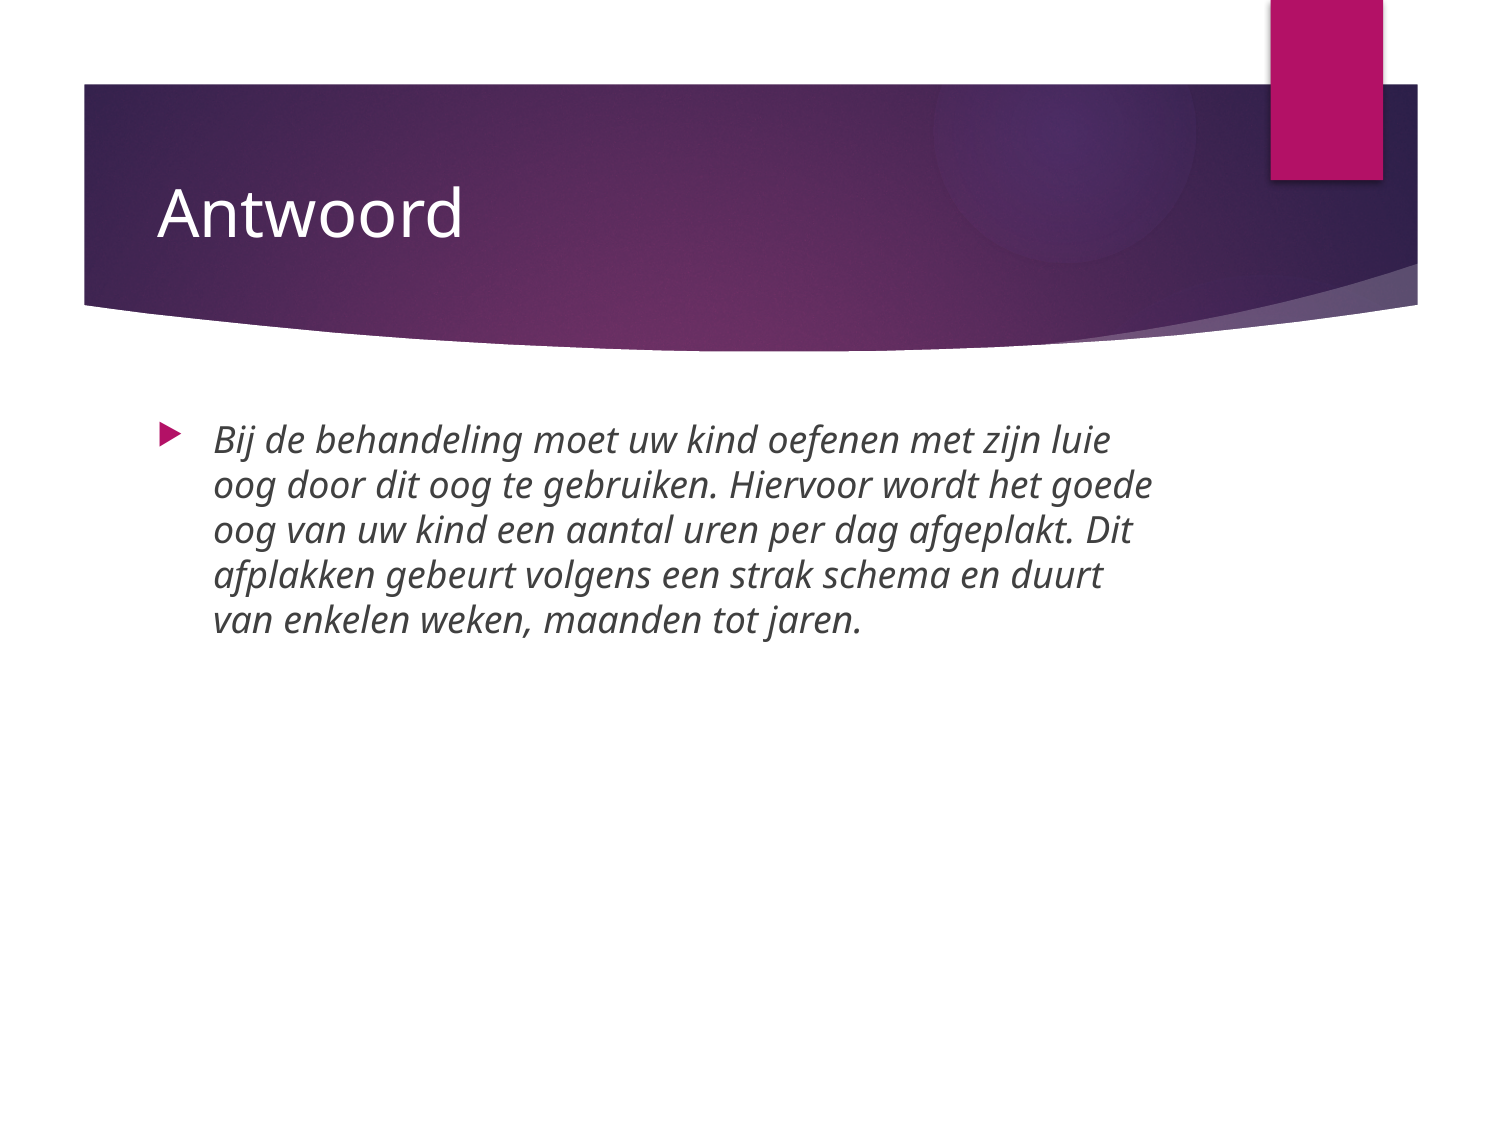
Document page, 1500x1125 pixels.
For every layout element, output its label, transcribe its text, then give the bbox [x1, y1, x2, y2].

title Antwoord [142, 152, 1183, 269]
list Bij de behandeling moet uw kind oefenen met zijn luie oog door dit oog te gebruiken. Hiervoor wordt het goede oog van uw kind een aantal uren per dag afgeplakt. Dit afplakken gebeurt volgens een strak schema en duurt van enkelen weken, maanden tot jaren. [141, 408, 1183, 988]
